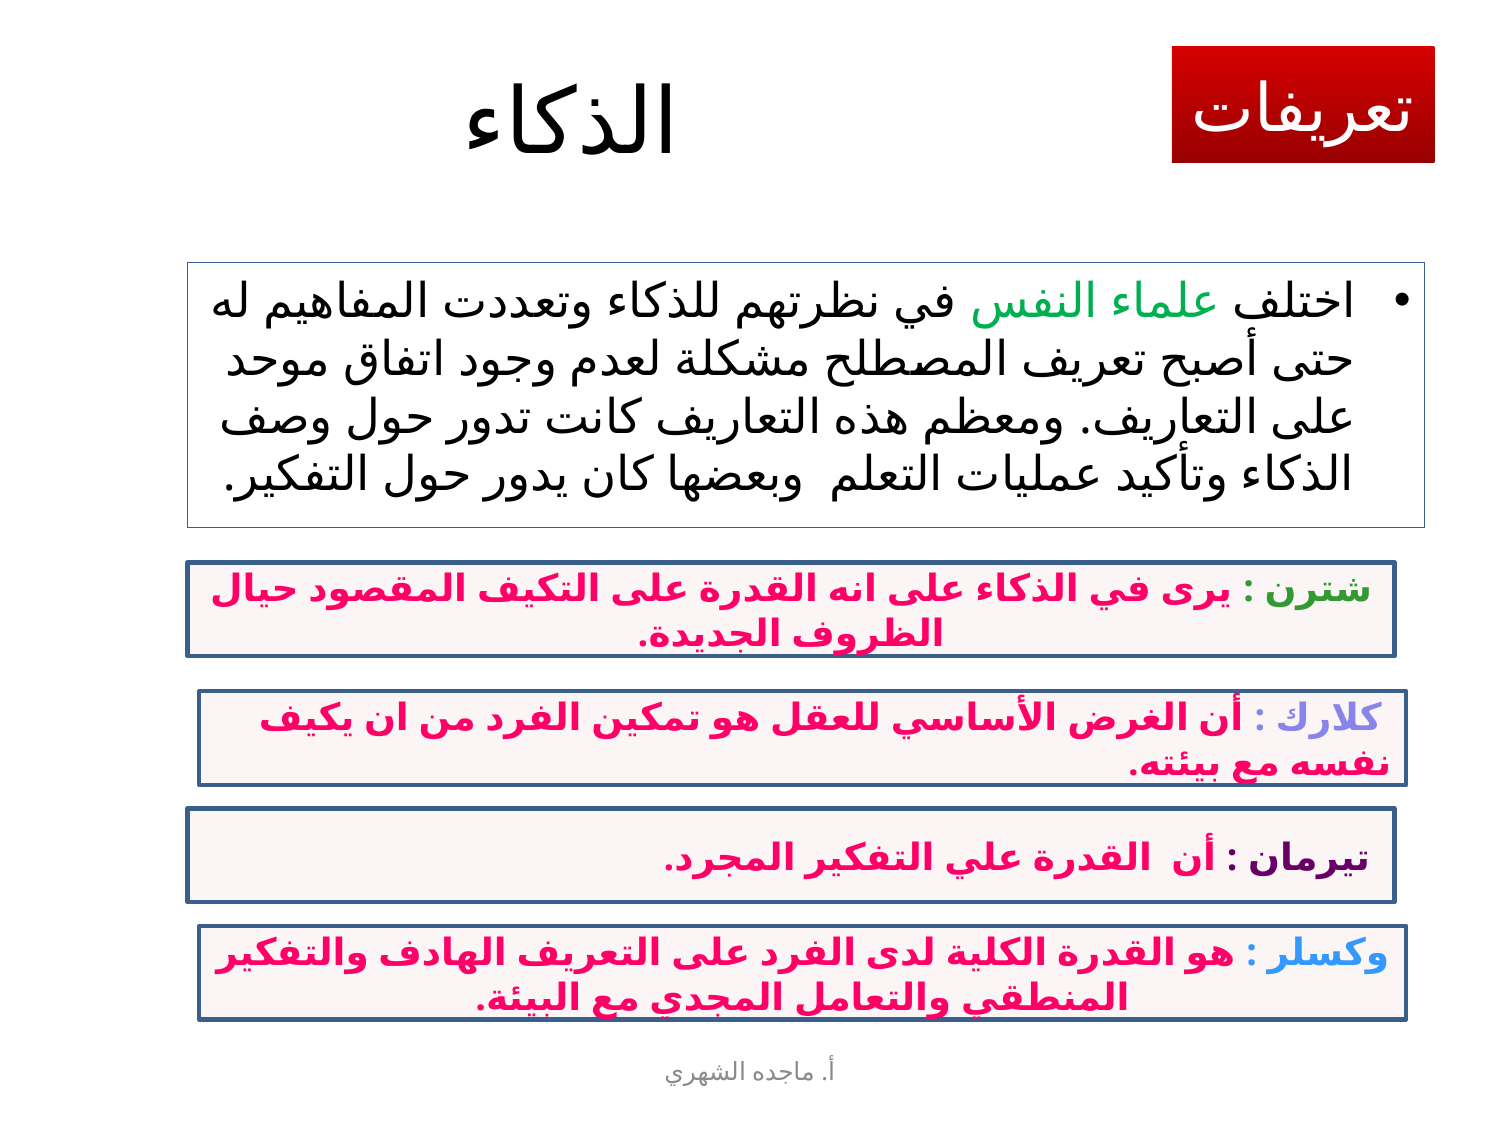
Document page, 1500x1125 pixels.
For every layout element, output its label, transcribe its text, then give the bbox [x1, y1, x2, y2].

text_box تيرمان : أن القدرة علي التفكير المجرد. [185, 806, 1397, 904]
text_box وكسلر : هو القدرة الكلية لدى الفرد على التعريف الهادف والتفكير المنطقي والتعامل المجدي مع البيئة. [197, 924, 1408, 1022]
text_box شترن : يرى في الذكاء على انه القدرة على التكيف المقصود حيال الظروف الجديدة. [185, 560, 1397, 658]
text_box كلارك : أن الغرض الأساسي للعقل هو تمكين الفرد من ان يكيف نفسه مع بيئته. [197, 689, 1408, 787]
list اختلف علماء النفس في نظرتهم للذكاء وتعددت المفاهيم له حتى أصبح تعريف المصطلح مشكلة لعدم وجود اتفاق موحد على التعاريف. ومعظم هذه التعاريف كانت تدور حول وصف الذكاء وتأكيد عمليات التعلم وبعضها كان يدور حول التفكير. [187, 262, 1425, 528]
footer أ. ماجده الشهري [512, 1042, 988, 1103]
title الذكاء [75, 35, 1067, 200]
text_box تعريفات [1170, 45, 1436, 164]
